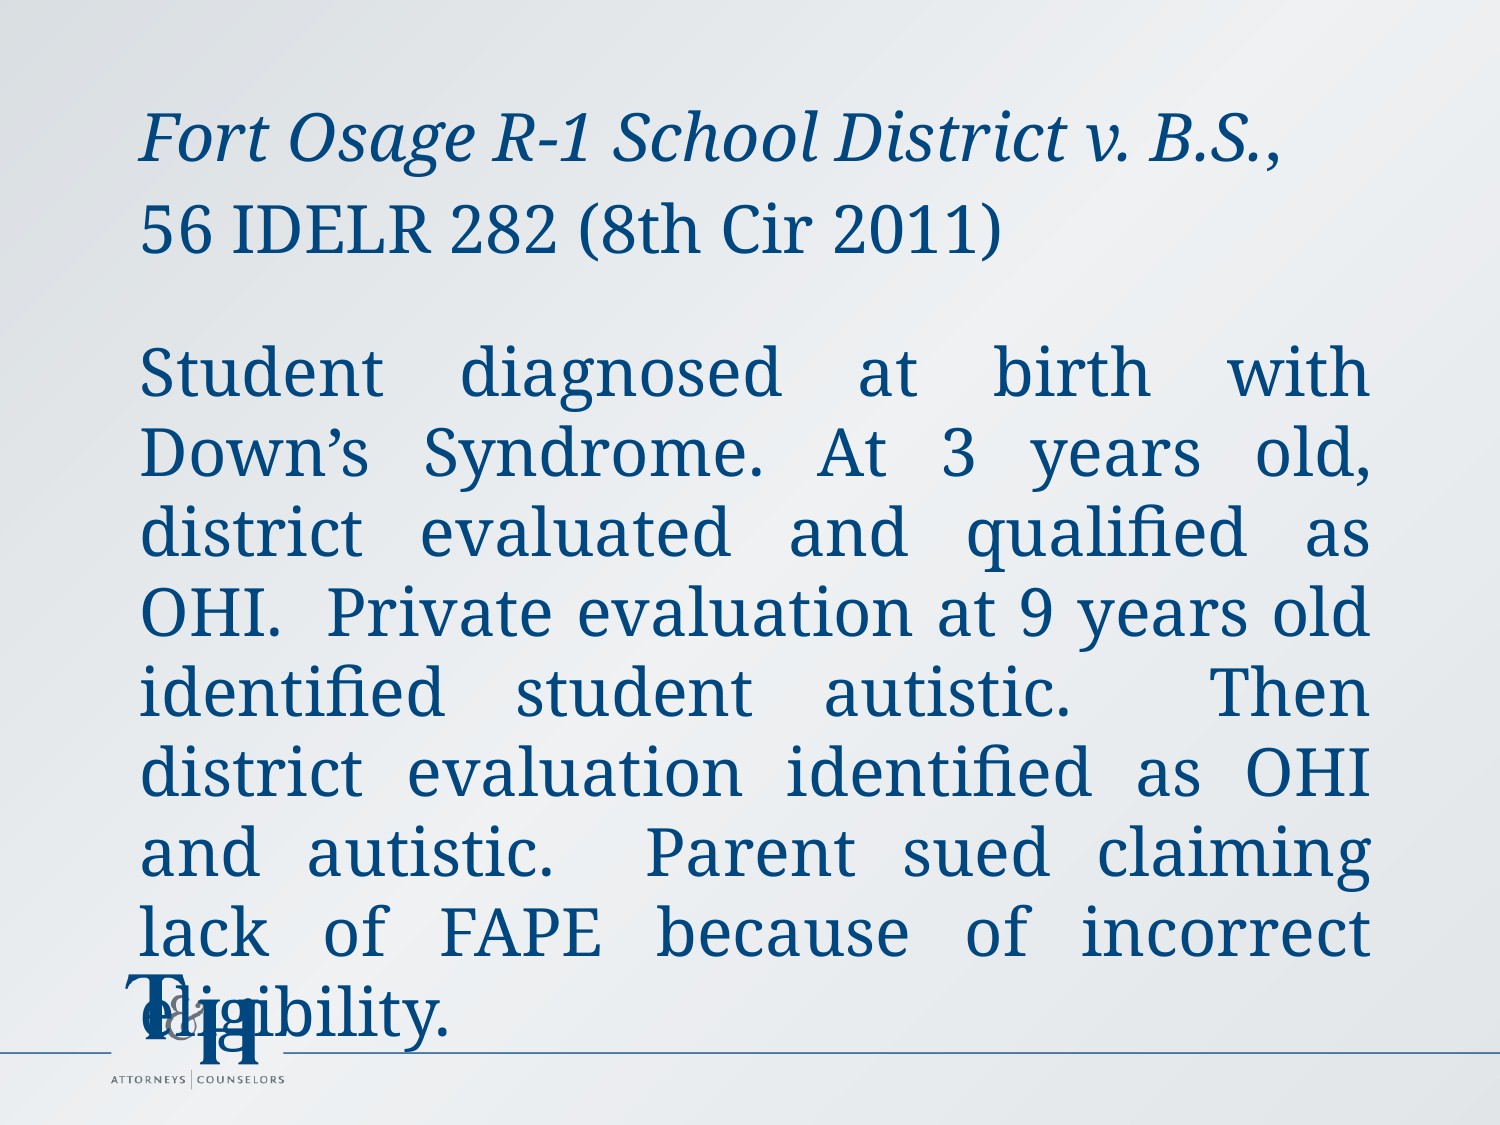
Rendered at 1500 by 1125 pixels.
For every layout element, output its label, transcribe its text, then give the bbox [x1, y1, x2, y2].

picture [0, 0, 1500, 1125]
text_box Fort Osage R-1 School District v. B.S., 56 IDELR 282 (8th Cir 2011) Student diagnosed at birth with Down’s Syndrome. At 3 years old, district evaluated and qualified as OHI. Private evaluation at 9 years old identified student autistic. Then district evaluation identified as OHI and autistic. Parent sued claiming lack of FAPE because of incorrect eligibility. [124, 87, 1388, 1125]
